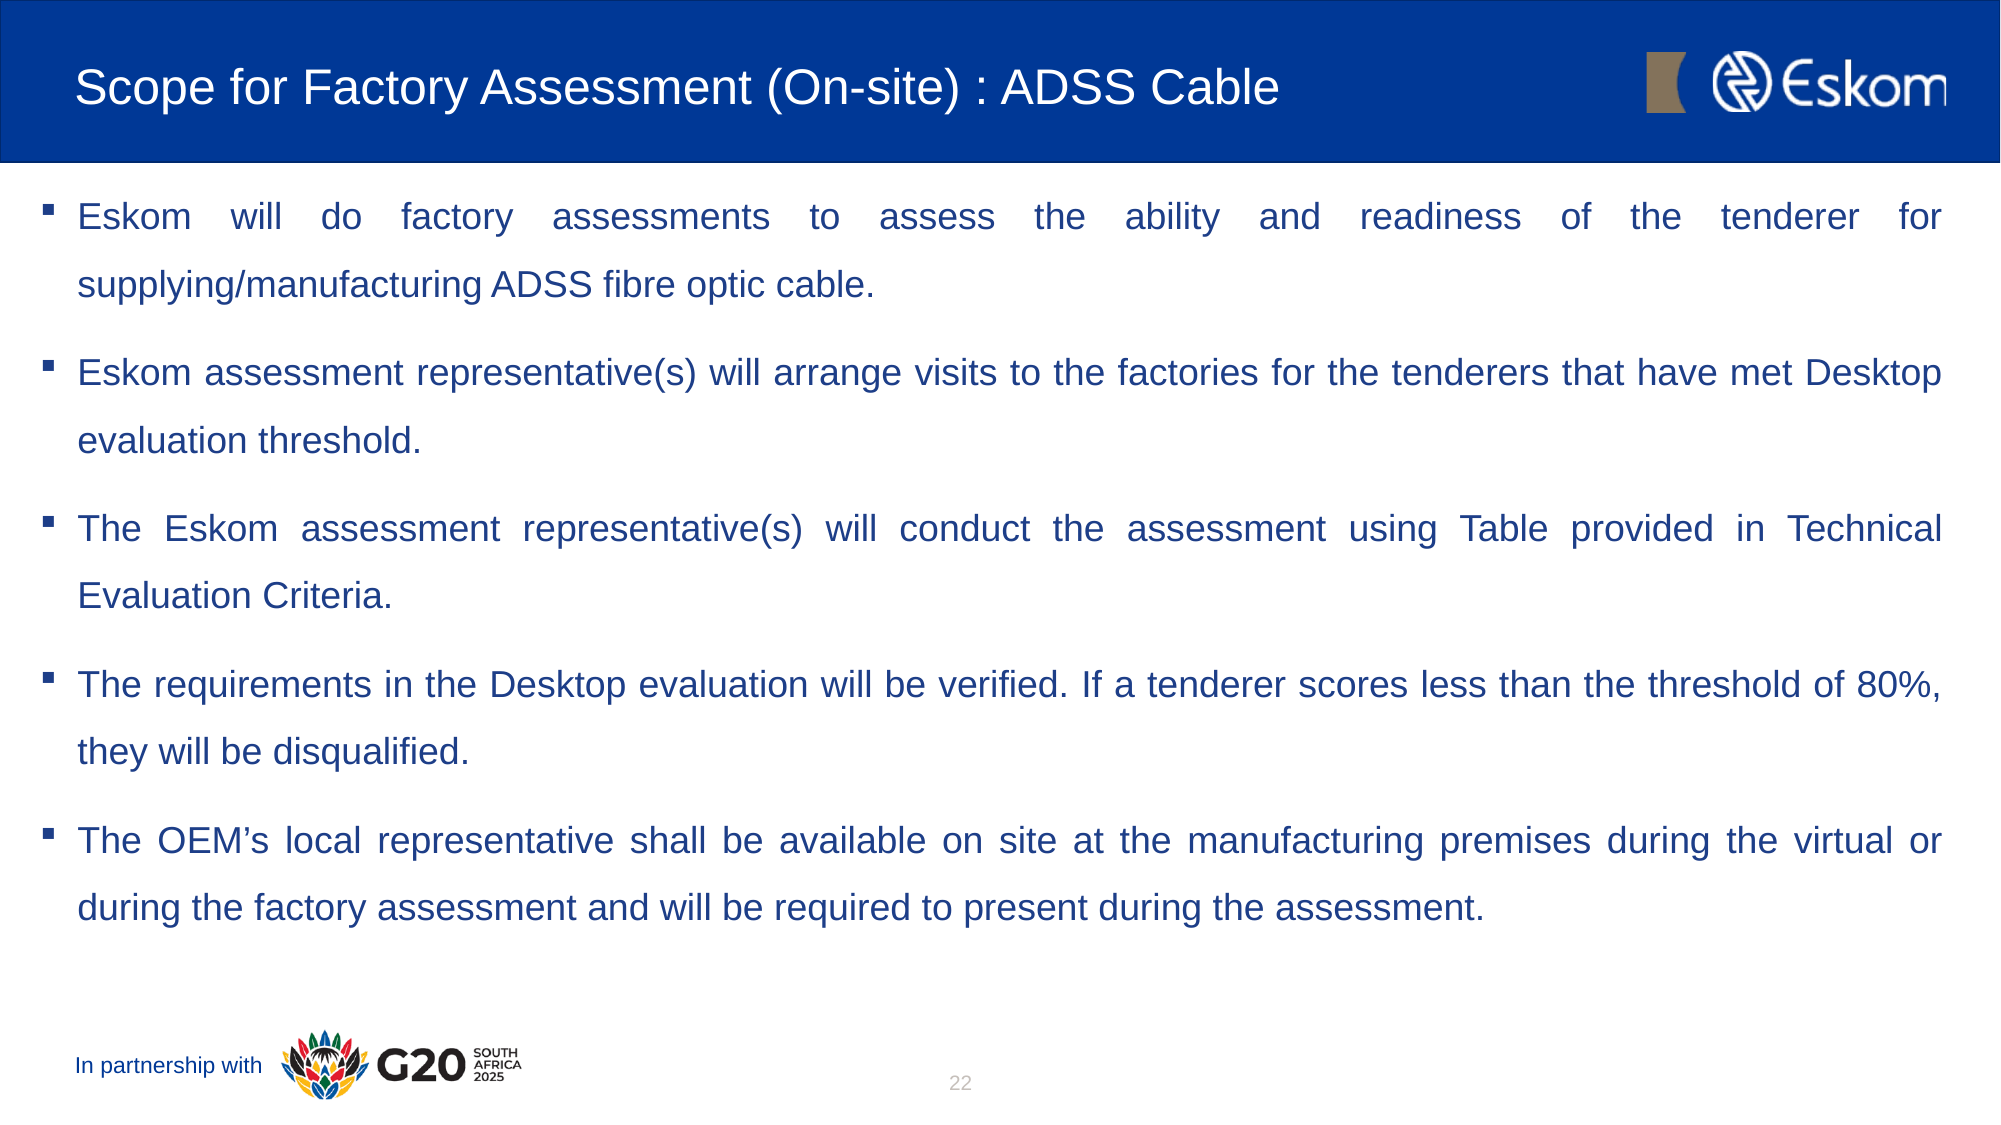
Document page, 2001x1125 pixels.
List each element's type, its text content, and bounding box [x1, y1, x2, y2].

list Eskom will do factory assessments to assess the ability and readiness of the tenderer for supplying/manufacturing ADSS fibre optic cable. Eskom assessment representative(s) will arrange visits to the factories for the tenderers that have met Desktop evaluation threshold. The Eskom assessment representative(s) will conduct the assessment using Table provided in Technical Evaluation Criteria. The requirements in the Desktop evaluation will be verified. If a tenderer scores less than the threshold of 80%, they will be disqualified. The OEM’s local representative shall be available on site at the manufacturing premises during the virtual or during the factory assessment and will be required to present during the assessment. [24, 162, 1958, 1039]
slide_number [99, 1058, 481, 1103]
slide_number 22 [858, 1058, 1063, 1103]
title Scope for Factory Assessment (On-site) : ADSS Cable [59, 33, 1620, 143]
picture [280, 1039, 526, 1100]
